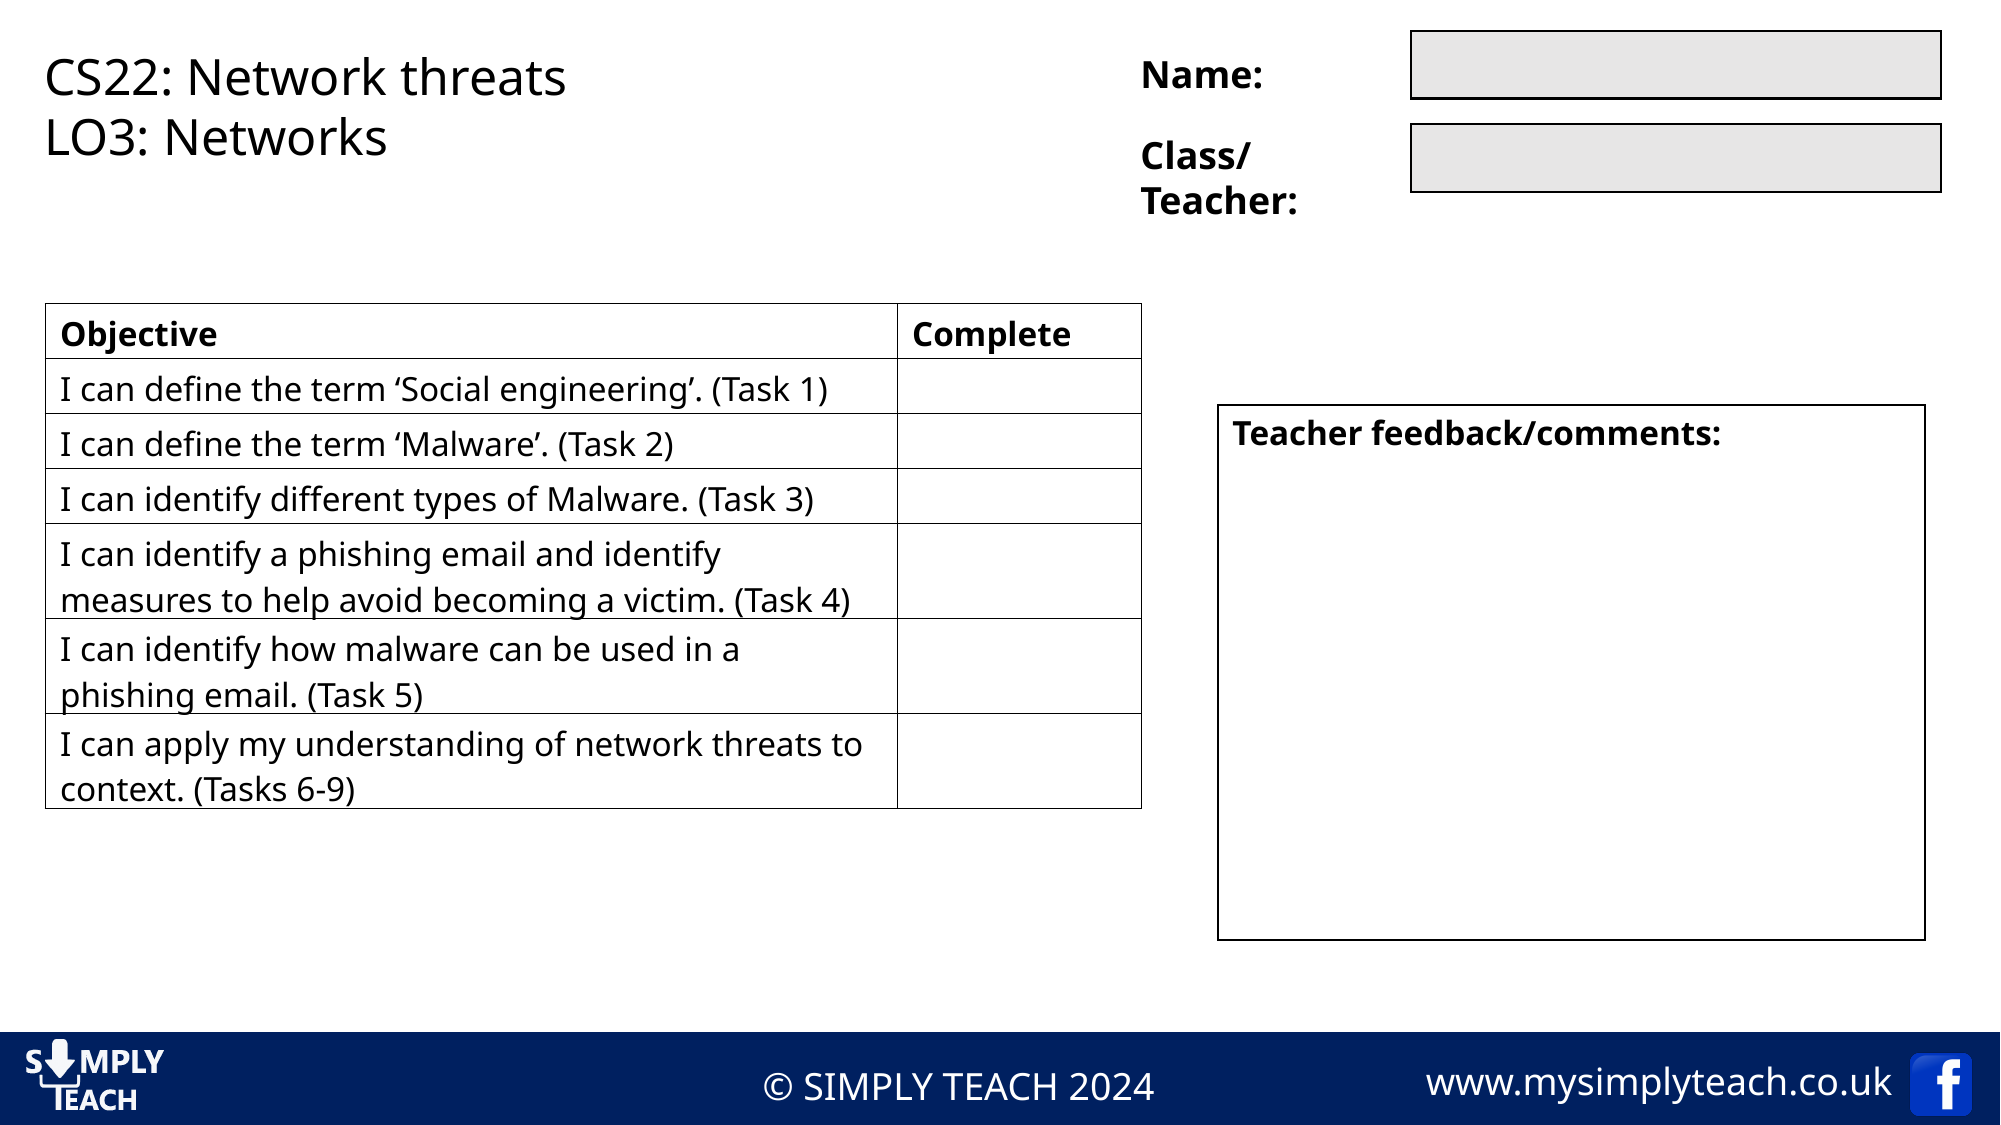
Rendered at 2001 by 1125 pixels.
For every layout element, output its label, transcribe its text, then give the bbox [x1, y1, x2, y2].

text_box Class/Teacher: [1125, 124, 1419, 230]
table_cell [898, 524, 1141, 618]
table_cell I can apply my understanding of network threats to context. (Tasks 6-9) [46, 714, 897, 808]
table_cell ​ [898, 469, 1141, 523]
text_box CS22: Network threats LO3: Networks [29, 37, 1126, 173]
text_box [0, 1032, 2000, 1125]
table_cell [898, 714, 1141, 808]
text_box [1410, 30, 1942, 100]
table_cell I can identify different types of Malware. (Task 3) [46, 469, 897, 523]
table_cell [898, 619, 1141, 713]
picture [1907, 1050, 1976, 1119]
table_cell I can identify how malware can be used in a phishing email. (Task 5) [46, 619, 897, 713]
picture [15, 1033, 182, 1122]
text_box © SIMPLY TEACH 2024 [621, 1055, 1296, 1115]
text_box www.mysimplyteach.co.uk [1411, 1050, 1907, 1111]
text_box [1410, 123, 1942, 193]
table_header Objective [46, 304, 897, 358]
table_cell I can identify a phishing email and identify measures to help avoid becoming a victim. (Task 4) [46, 524, 897, 618]
text_box Teacher feedback/comments: [1217, 404, 1926, 941]
table_cell I can define the term ‘Social engineering’. (Task 1) [46, 359, 897, 413]
table_cell ​ [898, 414, 1141, 468]
table_cell ​ [898, 359, 1141, 413]
text_box Name: [1125, 44, 1419, 104]
table_header Complete​ [898, 304, 1141, 358]
table_cell I can define the term ‘Malware’. (Task 2) [46, 414, 897, 468]
